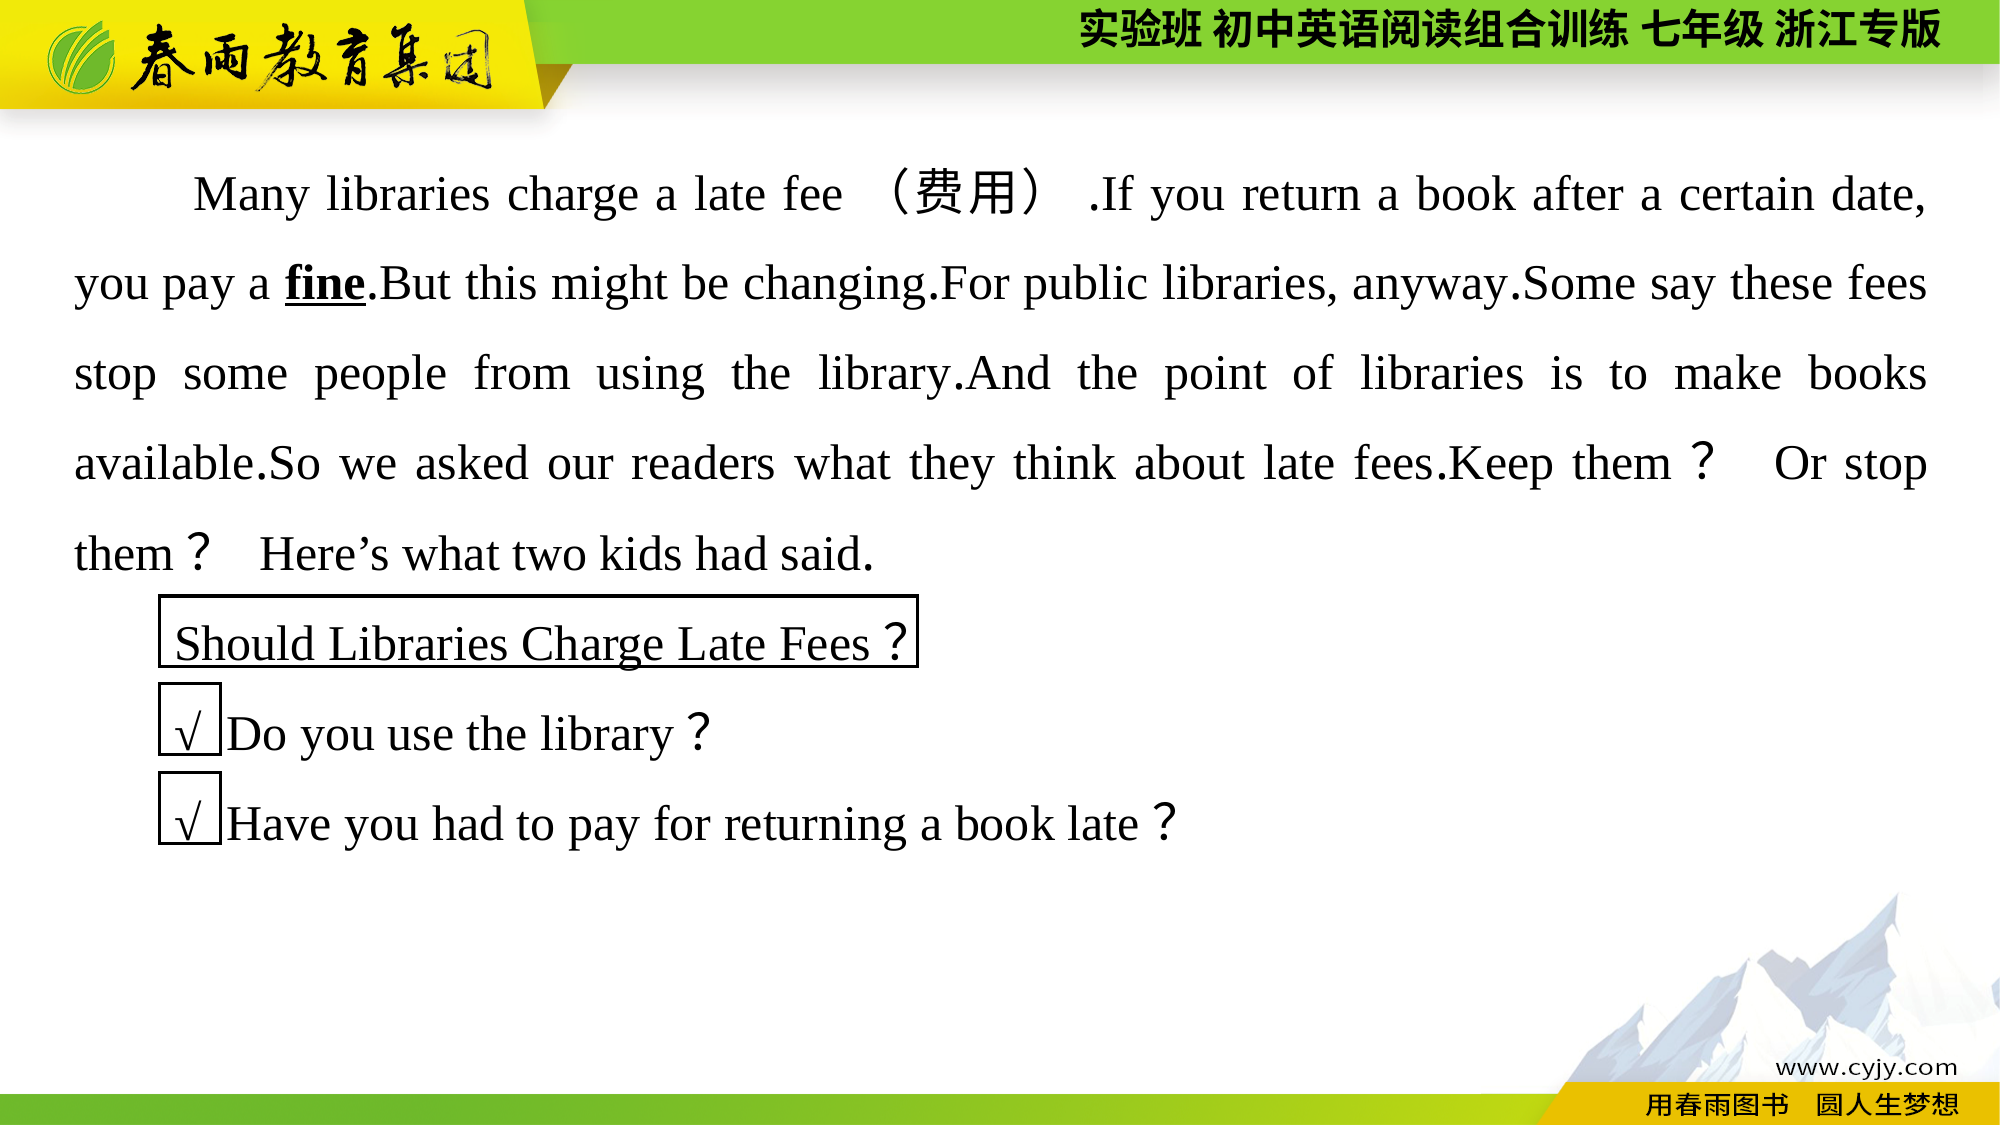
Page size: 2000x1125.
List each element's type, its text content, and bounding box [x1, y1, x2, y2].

text_box [159, 683, 221, 755]
text_box [159, 595, 918, 667]
text_box [159, 772, 221, 844]
list Many libraries charge a late fee（费用）.If you return a book after a certain date, you pay a fine.But this might be changing.For public libraries, anyway.Some say these fees stop some people from using the library.And the point of libraries is to make books available.So we asked our readers what they think about late fees.Keep them？ Or stop them？ Here’s what two kids had said. Should Libraries Charge Late Fees？ √ Do you use the library？ √ Have you had to pay for returning a book late？ [59, 122, 1944, 854]
picture [0, 0, 2000, 1125]
